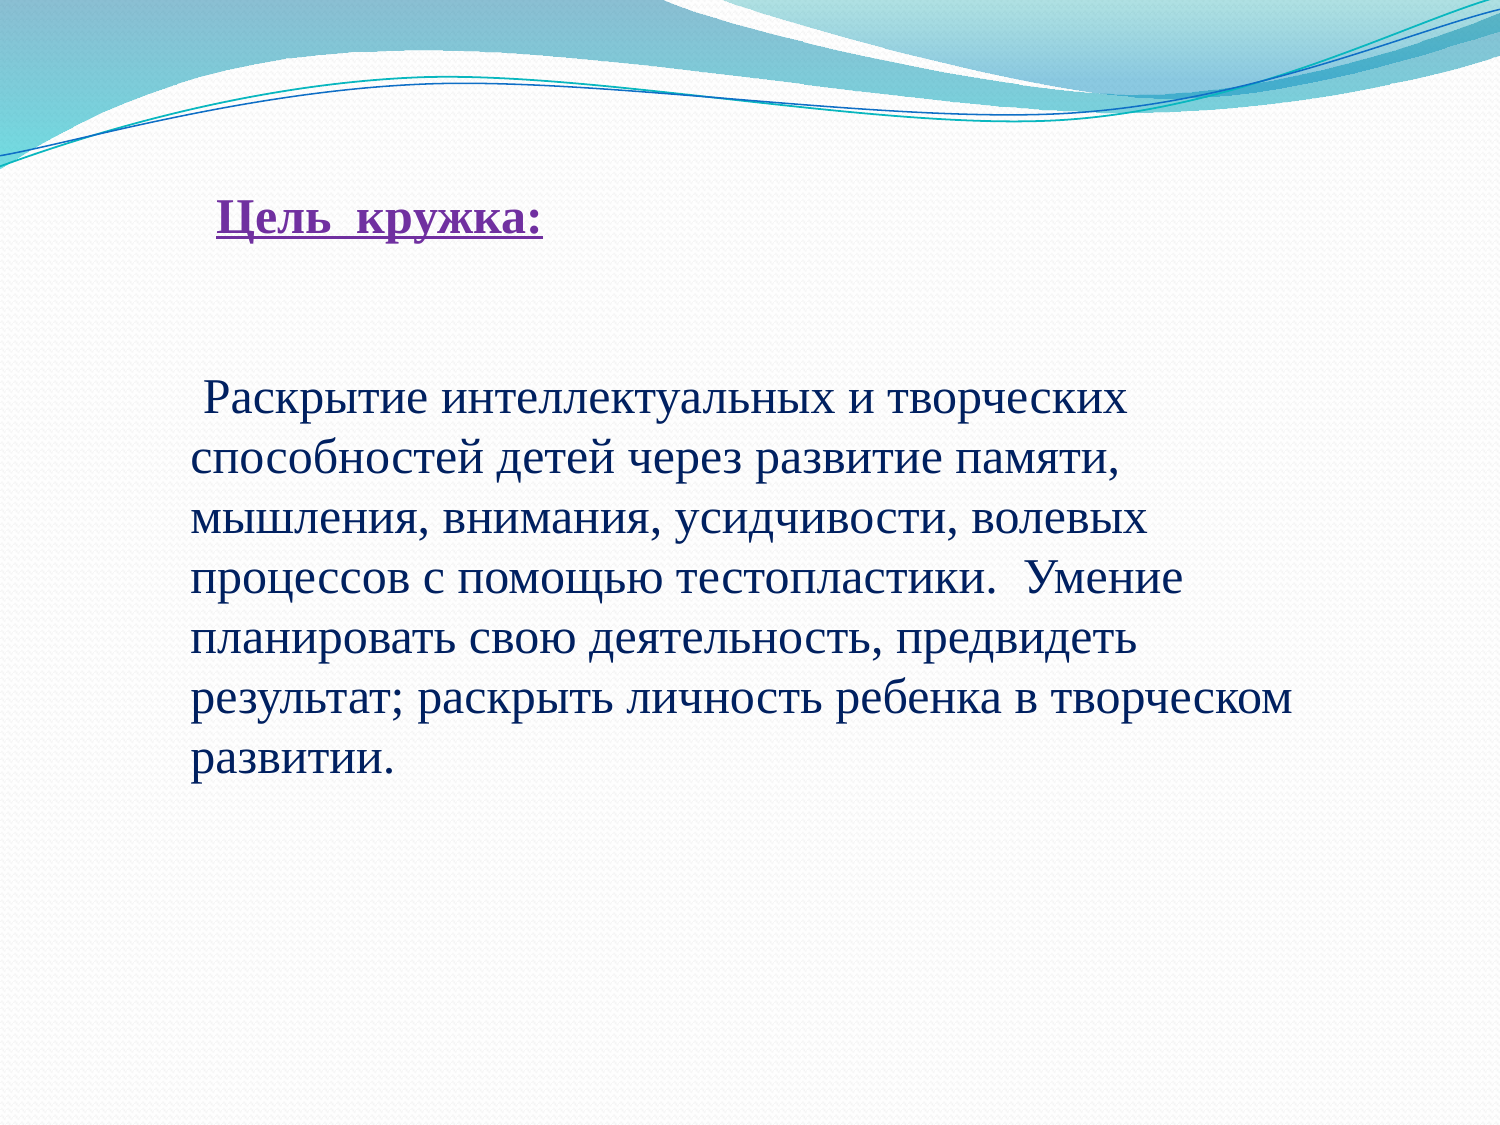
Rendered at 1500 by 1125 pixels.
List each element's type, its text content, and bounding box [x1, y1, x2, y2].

text_box Цель кружка: Раскрытие интеллектуальных и творческих способностей детей через развитие памяти, мышления, внимания, усидчивости, волевых процессов с помощью тестопластики. Умение планировать свою деятельность, предвидеть результат; раскрыть личность ребенка в творческом развитии. [175, 175, 1348, 881]
